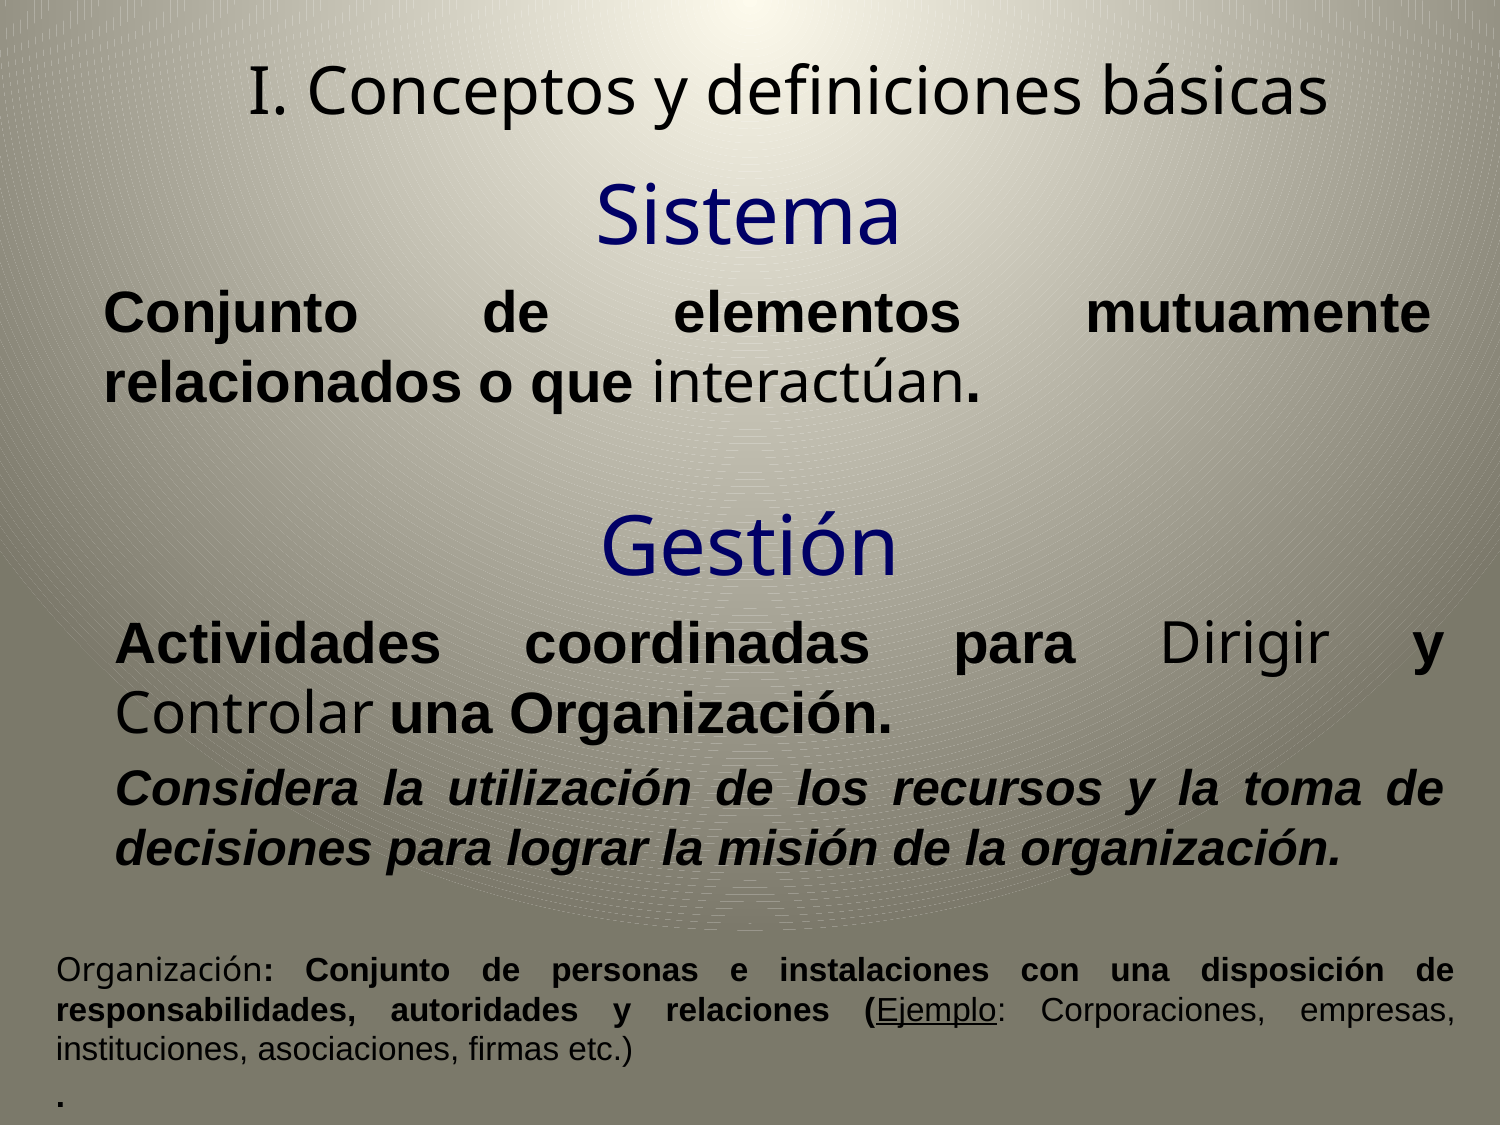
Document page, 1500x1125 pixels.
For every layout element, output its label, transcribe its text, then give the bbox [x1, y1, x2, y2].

text_box Gestión [112, 467, 1388, 597]
subtitle Conjunto de elementos mutuamente relacionados o que interactúan. [88, 266, 1449, 467]
title Sistema [111, 176, 1388, 266]
text_box Organización: Conjunto de personas e instalaciones con una disposición de responsabilidades, autoridades y relaciones (Ejemplo: Corporaciones, empresas, instituciones, asociaciones, firmas etc.) . [41, 940, 1471, 1125]
text_box Actividades coordinadas para Dirigir y Controlar una Organización. Considera la utilización de los recursos y la toma de decisiones para lograr la misión de la organización. [100, 597, 1460, 917]
text_box I. Conceptos y definiciones básicas [29, 0, 1471, 176]
